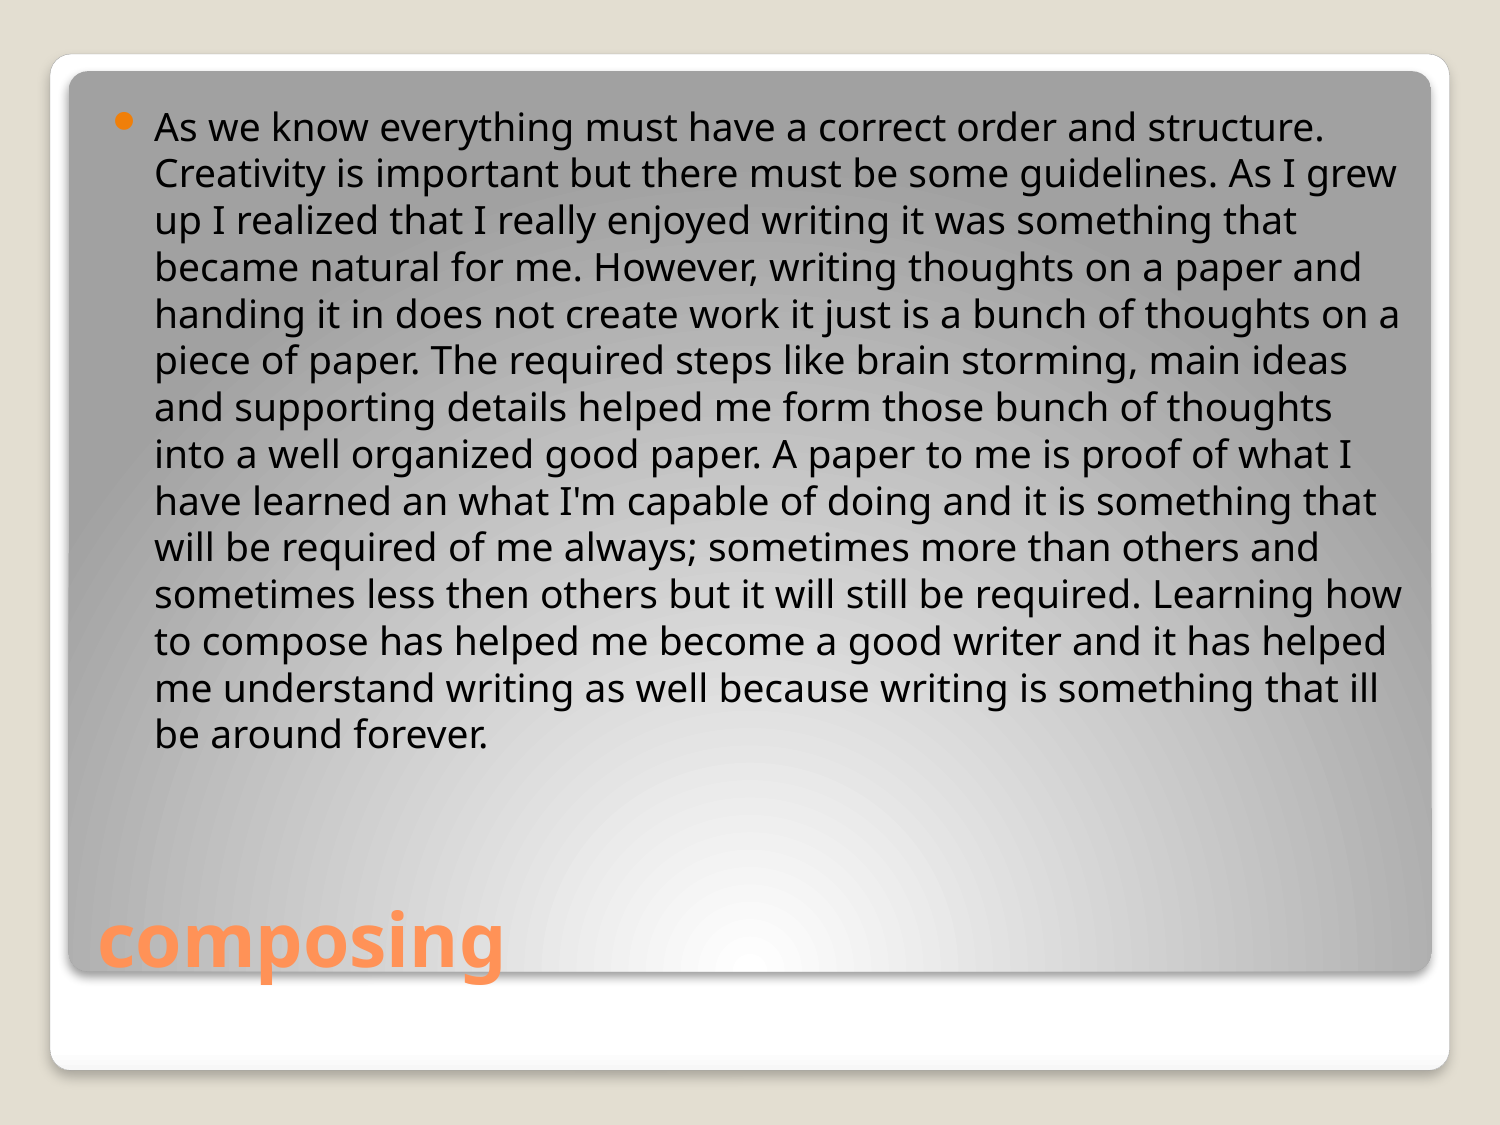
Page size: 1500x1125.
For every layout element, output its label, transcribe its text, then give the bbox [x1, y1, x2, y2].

list As we know everything must have a correct order and structure. Creativity is important but there must be some guidelines. As I grew up I realized that I really enjoyed writing it was something that became natural for me. However, writing thoughts on a paper and handing it in does not create work it just is a bunch of thoughts on a piece of paper. The required steps like brain storming, main ideas and supporting details helped me form those bunch of thoughts into a well organized good paper. A paper to me is proof of what I have learned an what I'm capable of doing and it is something that will be required of me always; sometimes more than others and sometimes less then others but it will still be required. Learning how to compose has helped me become a good writer and it has helped me understand writing as well because writing is something that ill be around forever. [82, 86, 1425, 774]
title composing [82, 817, 1425, 990]
